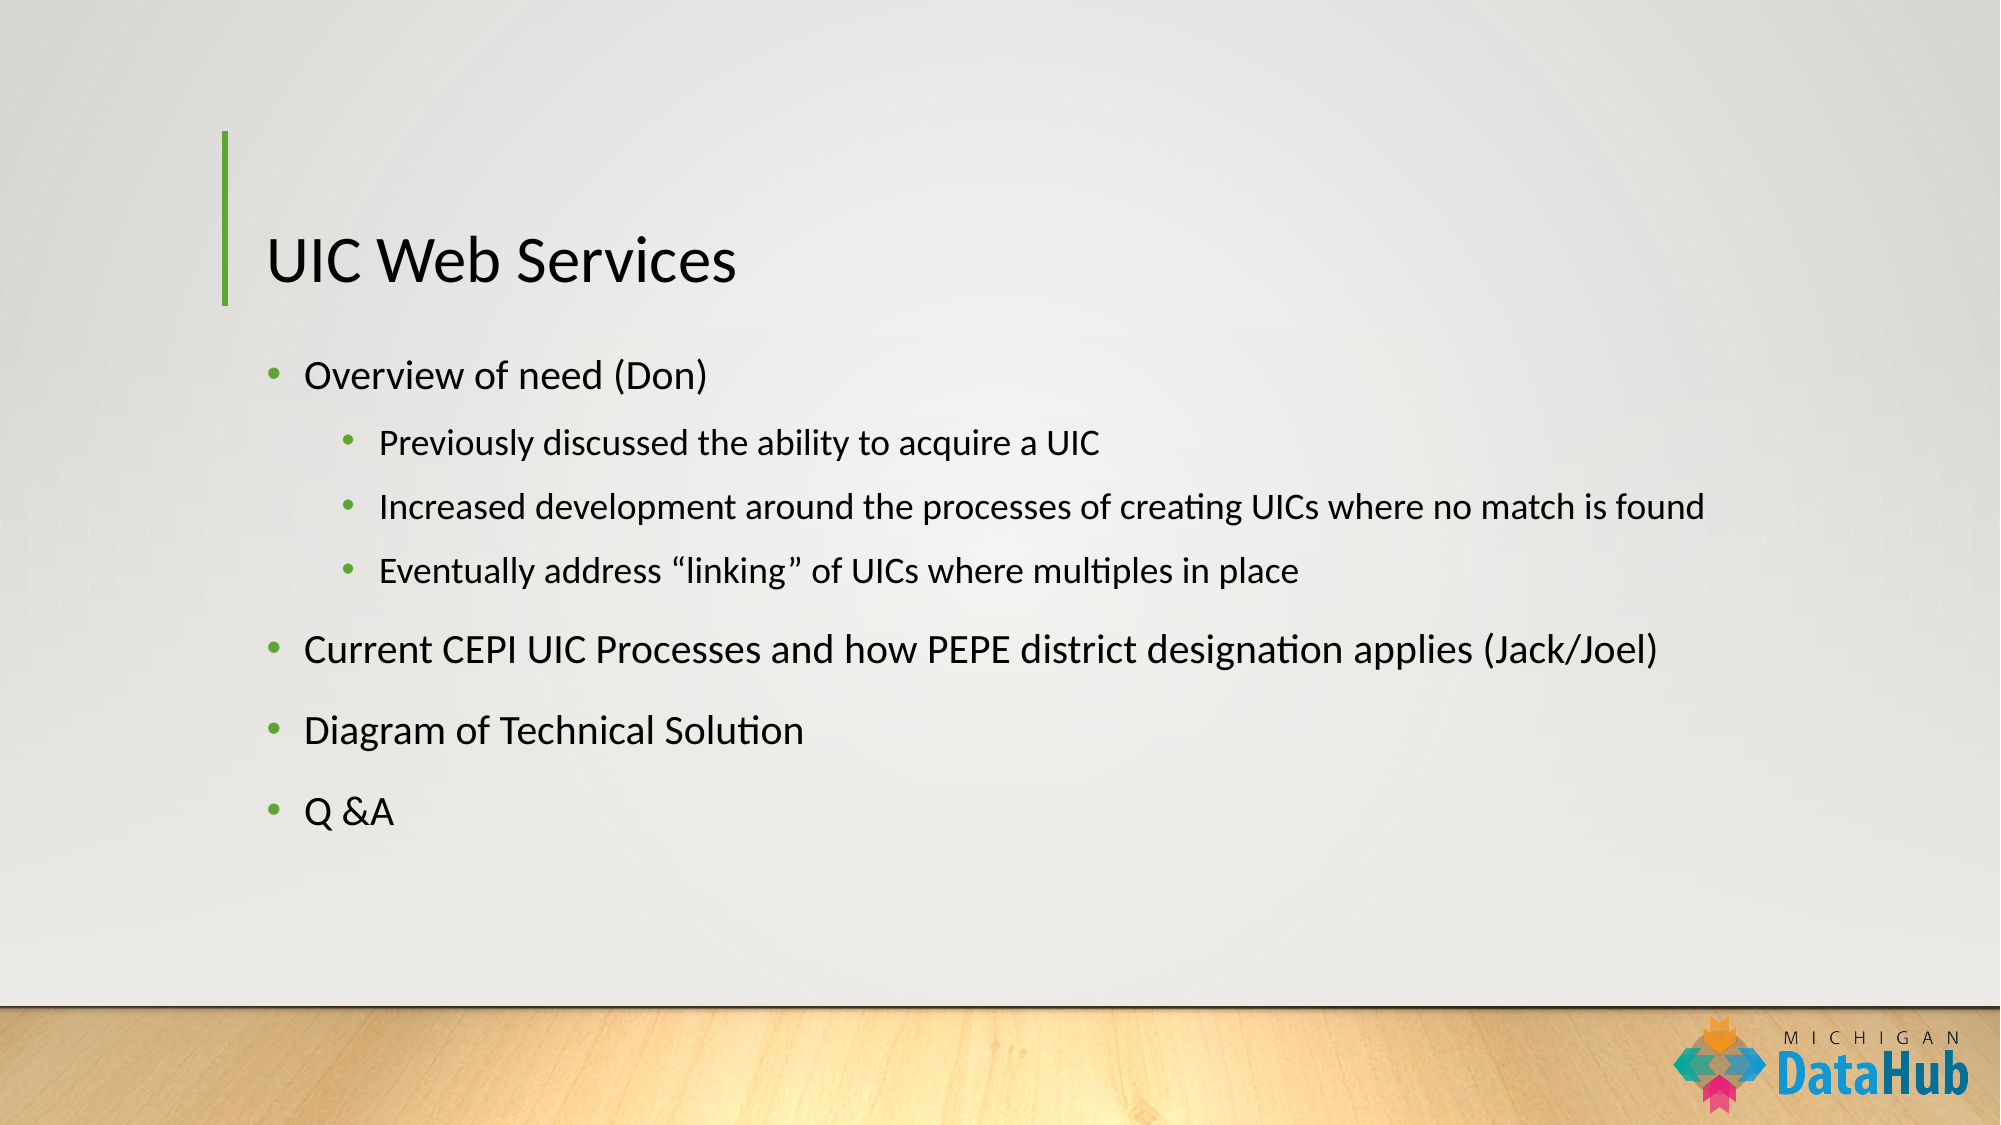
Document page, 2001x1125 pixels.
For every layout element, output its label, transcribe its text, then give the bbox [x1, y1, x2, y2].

title UIC Web Services [251, 131, 1814, 305]
picture [0, 1006, 2000, 1125]
list Overview of need (Don) Previously discussed the ability to acquire a UIC Increased development around the processes of creating UICs where no match is found Eventually address “linking” of UICs where multiples in place Current CEPI UIC Processes and how PEPE district designation applies (Jack/Joel) Diagram of Technical Solution Q &A [251, 330, 1814, 897]
